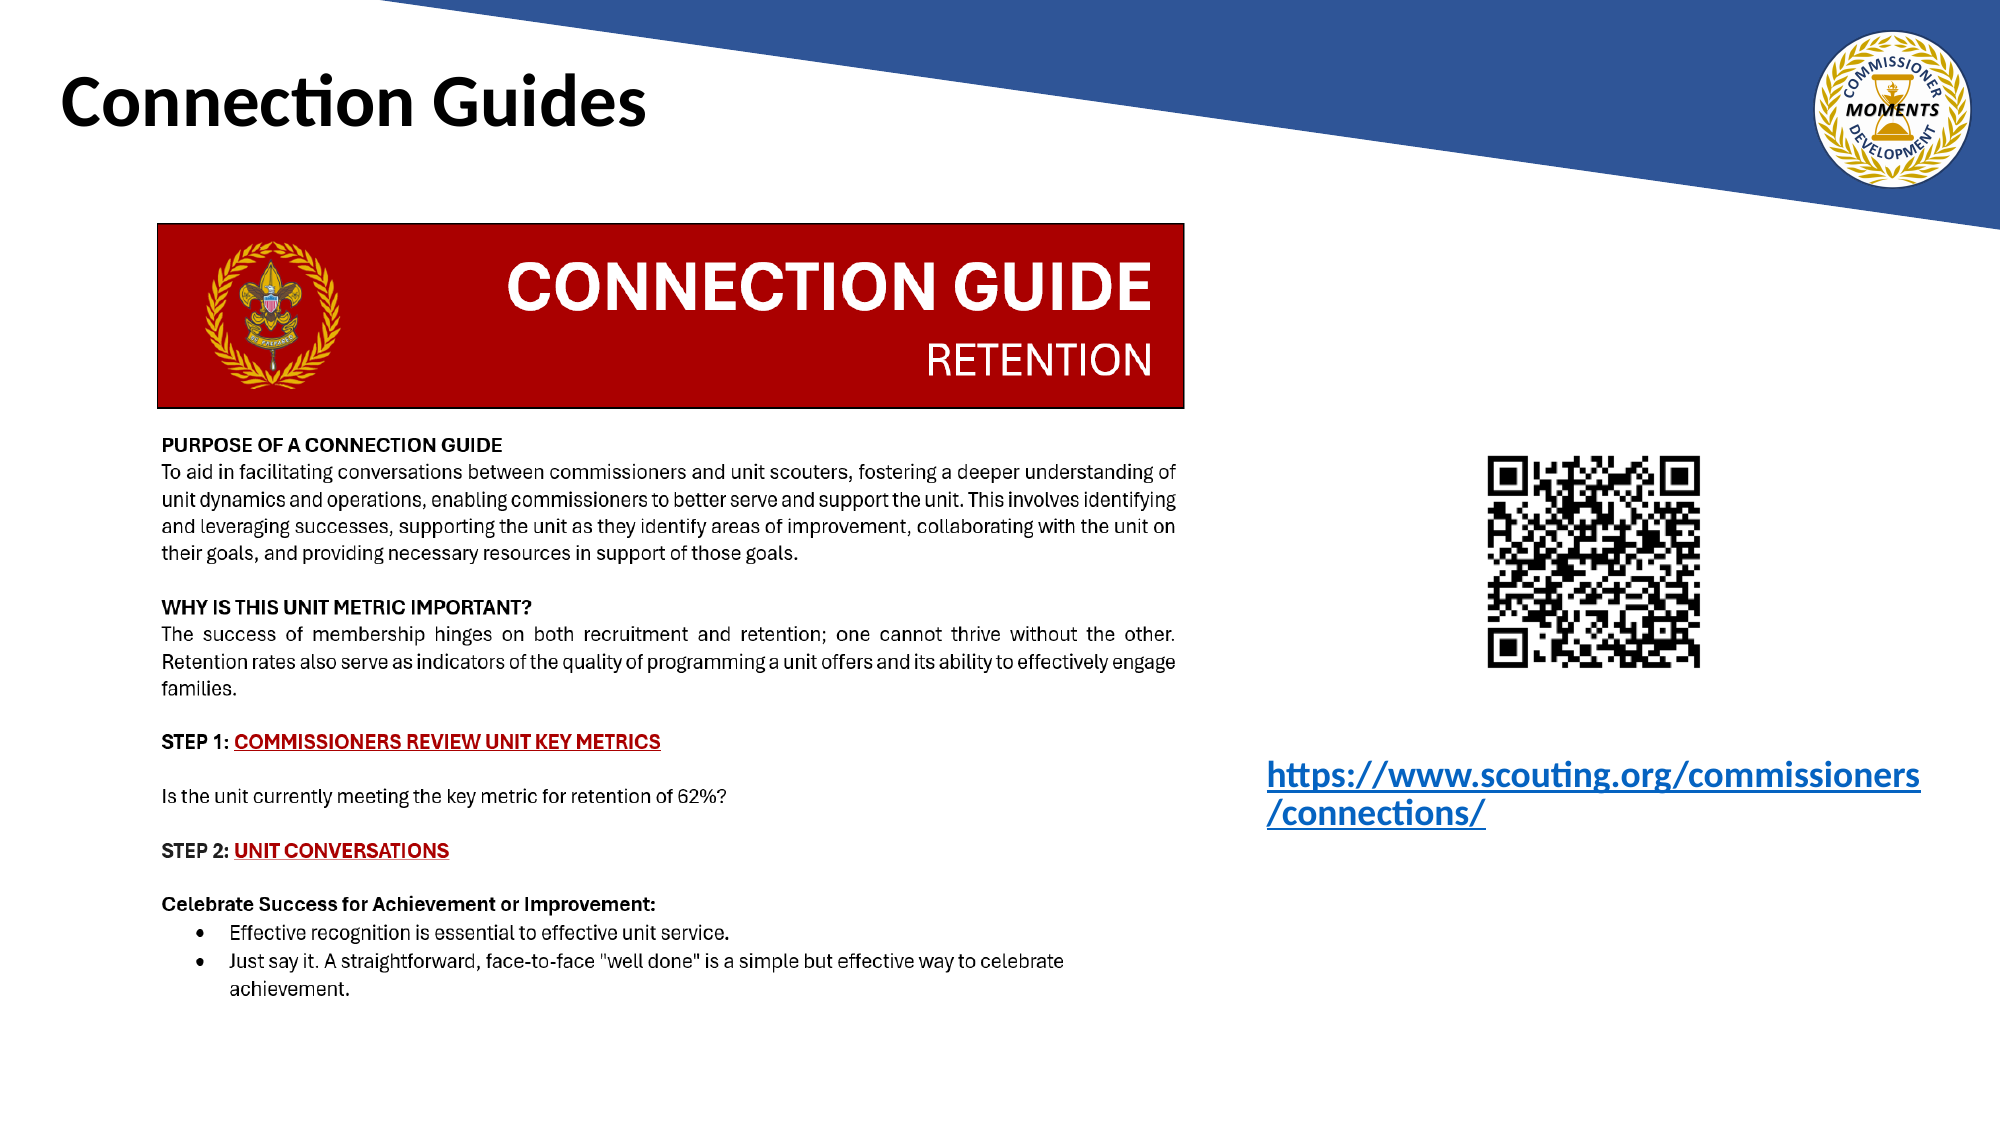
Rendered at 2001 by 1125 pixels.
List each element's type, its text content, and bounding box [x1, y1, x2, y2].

text_box Connection Guides [47, 54, 1129, 190]
picture [1813, 30, 1972, 189]
picture [145, 212, 1193, 1004]
text_box https://www.scouting.org/commissioners/connections/ [1251, 742, 1937, 848]
picture [1475, 443, 1713, 681]
